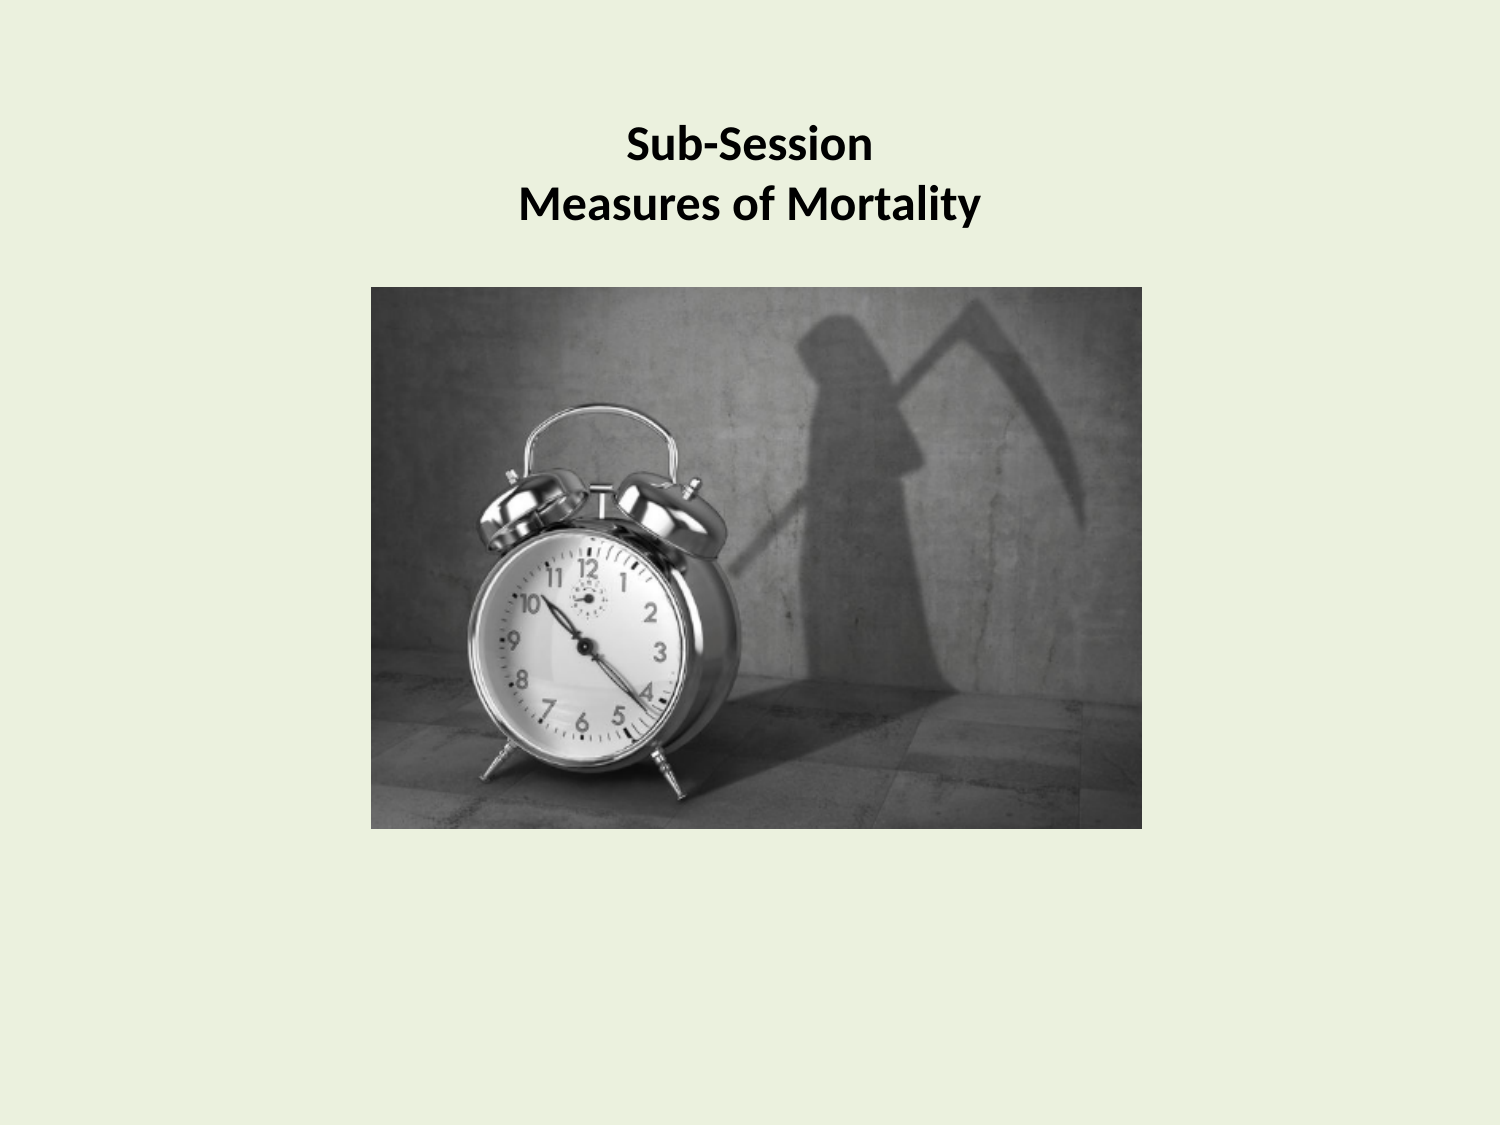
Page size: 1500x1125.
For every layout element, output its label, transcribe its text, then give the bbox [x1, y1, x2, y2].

title Sub-Session Measures of Mortality [112, 50, 1388, 292]
picture [370, 287, 1142, 830]
